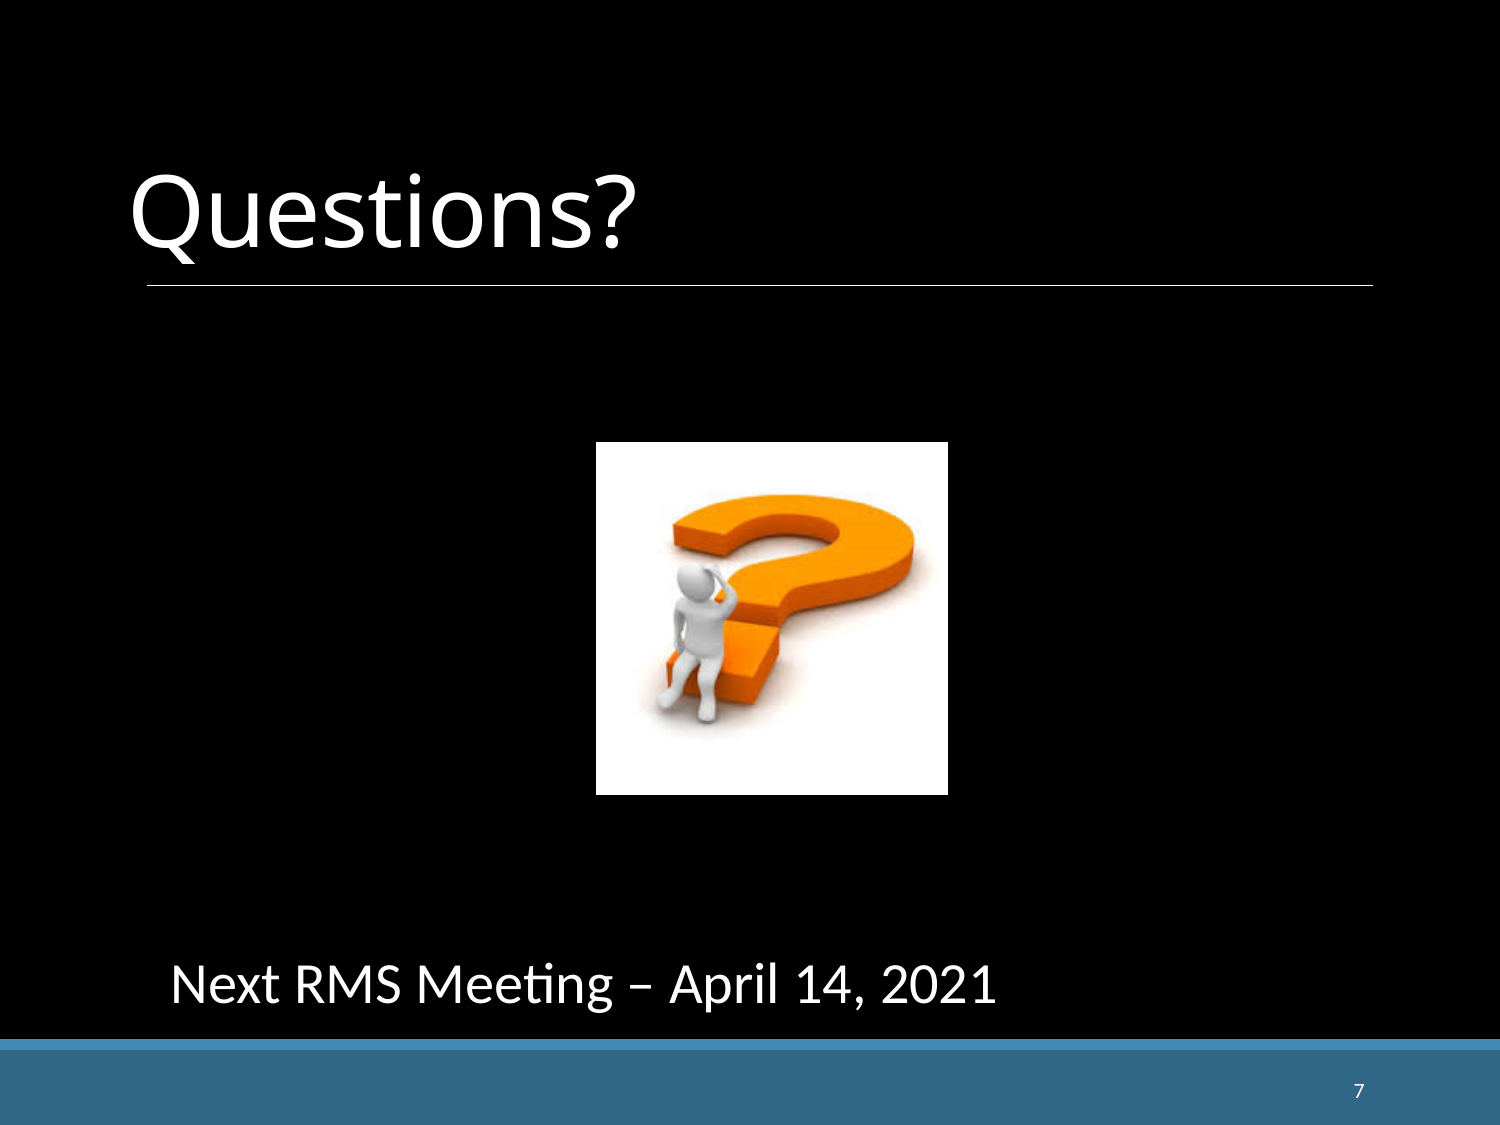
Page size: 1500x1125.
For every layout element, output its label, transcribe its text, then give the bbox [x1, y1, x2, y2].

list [595, 442, 949, 796]
text_box Next RMS Meeting – April 14, 2021 [155, 937, 1014, 1023]
slide_number 7 [1218, 1059, 1380, 1120]
title Questions? [112, 75, 1350, 275]
